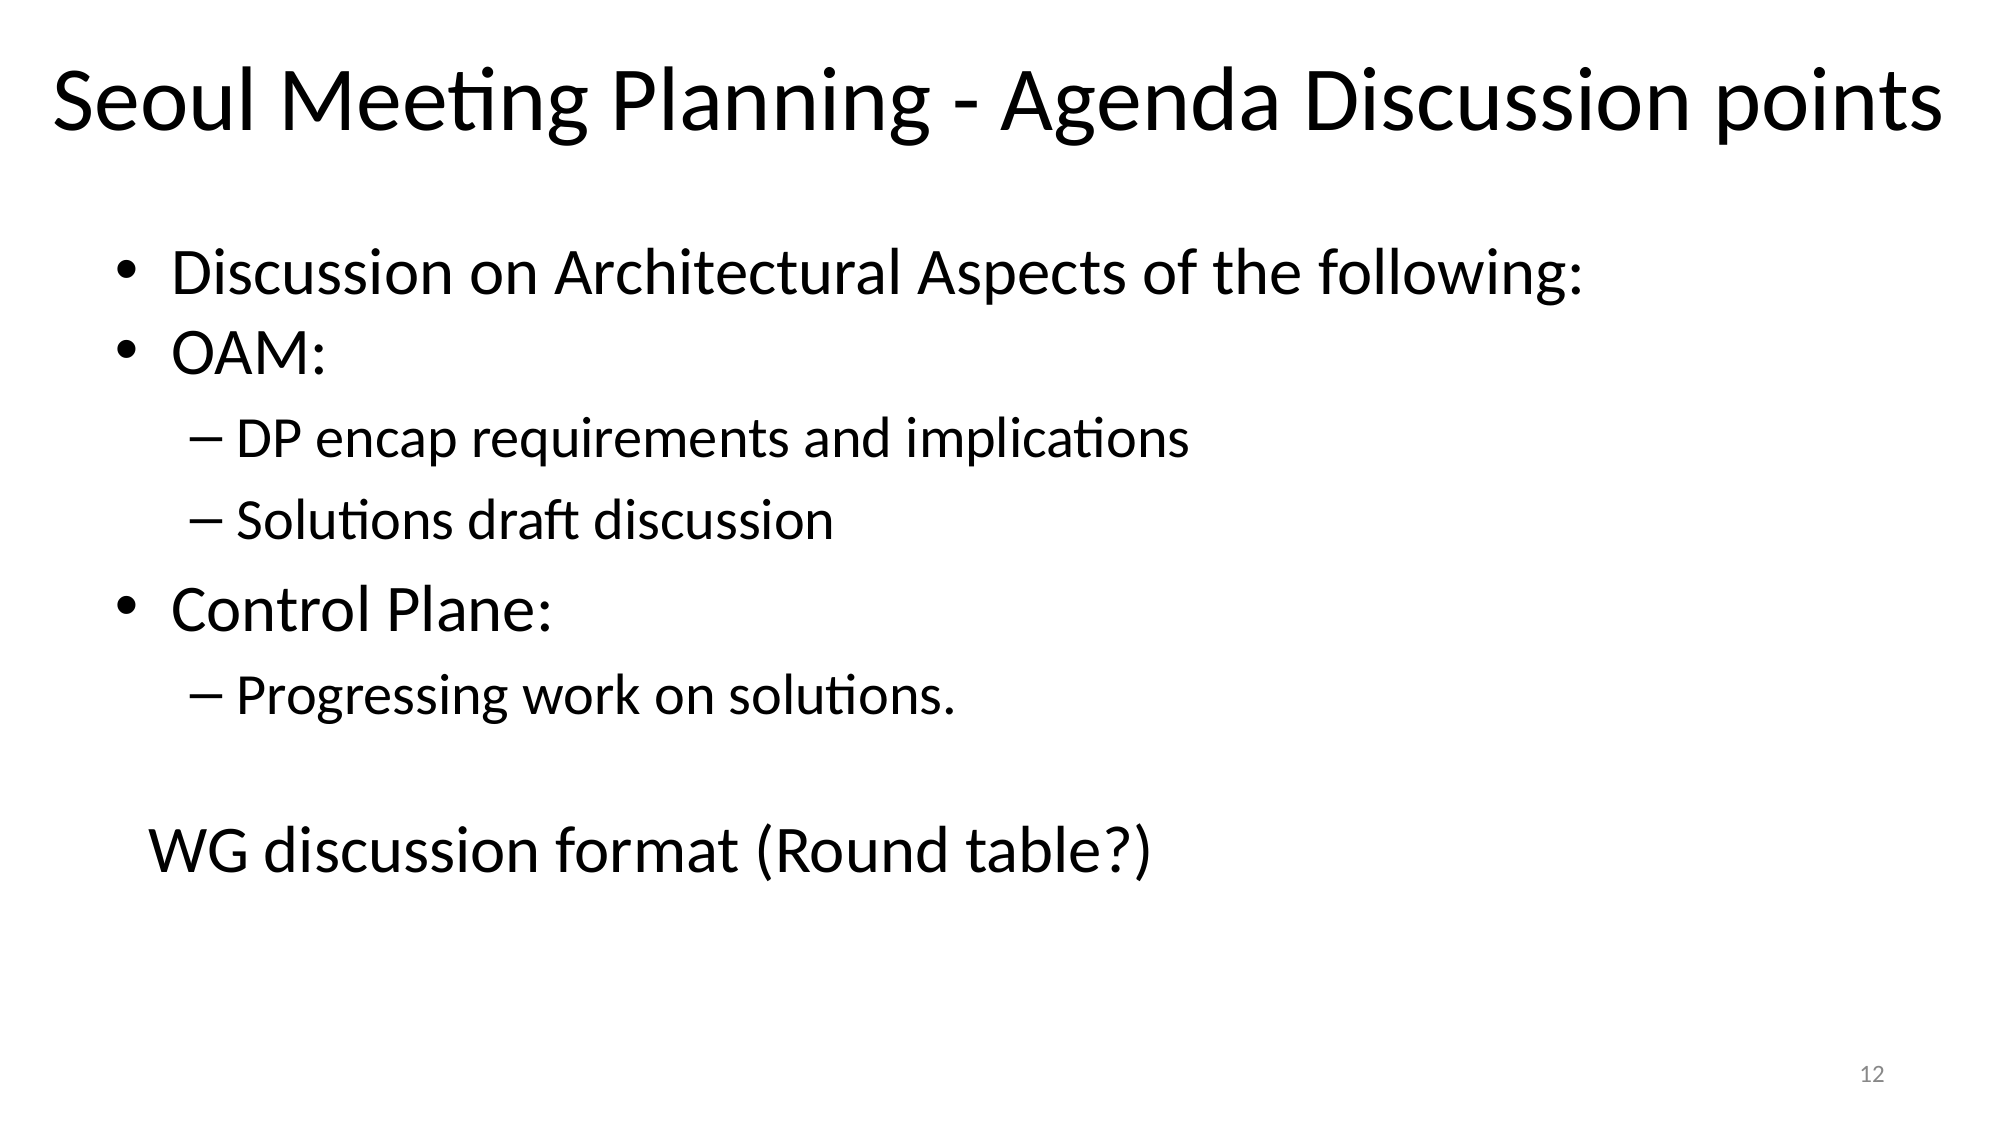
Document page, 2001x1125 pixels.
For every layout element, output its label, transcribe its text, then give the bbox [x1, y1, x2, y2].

list Discussion on Architectural Aspects of the following: OAM: DP encap requirements and implications Solutions draft discussion Control Plane: Progressing work on solutions. WG discussion format (Round table?) [99, 220, 1900, 963]
slide_number 12 [1433, 1042, 1900, 1103]
title Seoul Meeting Planning - Agenda Discussion points [22, 0, 1978, 188]
